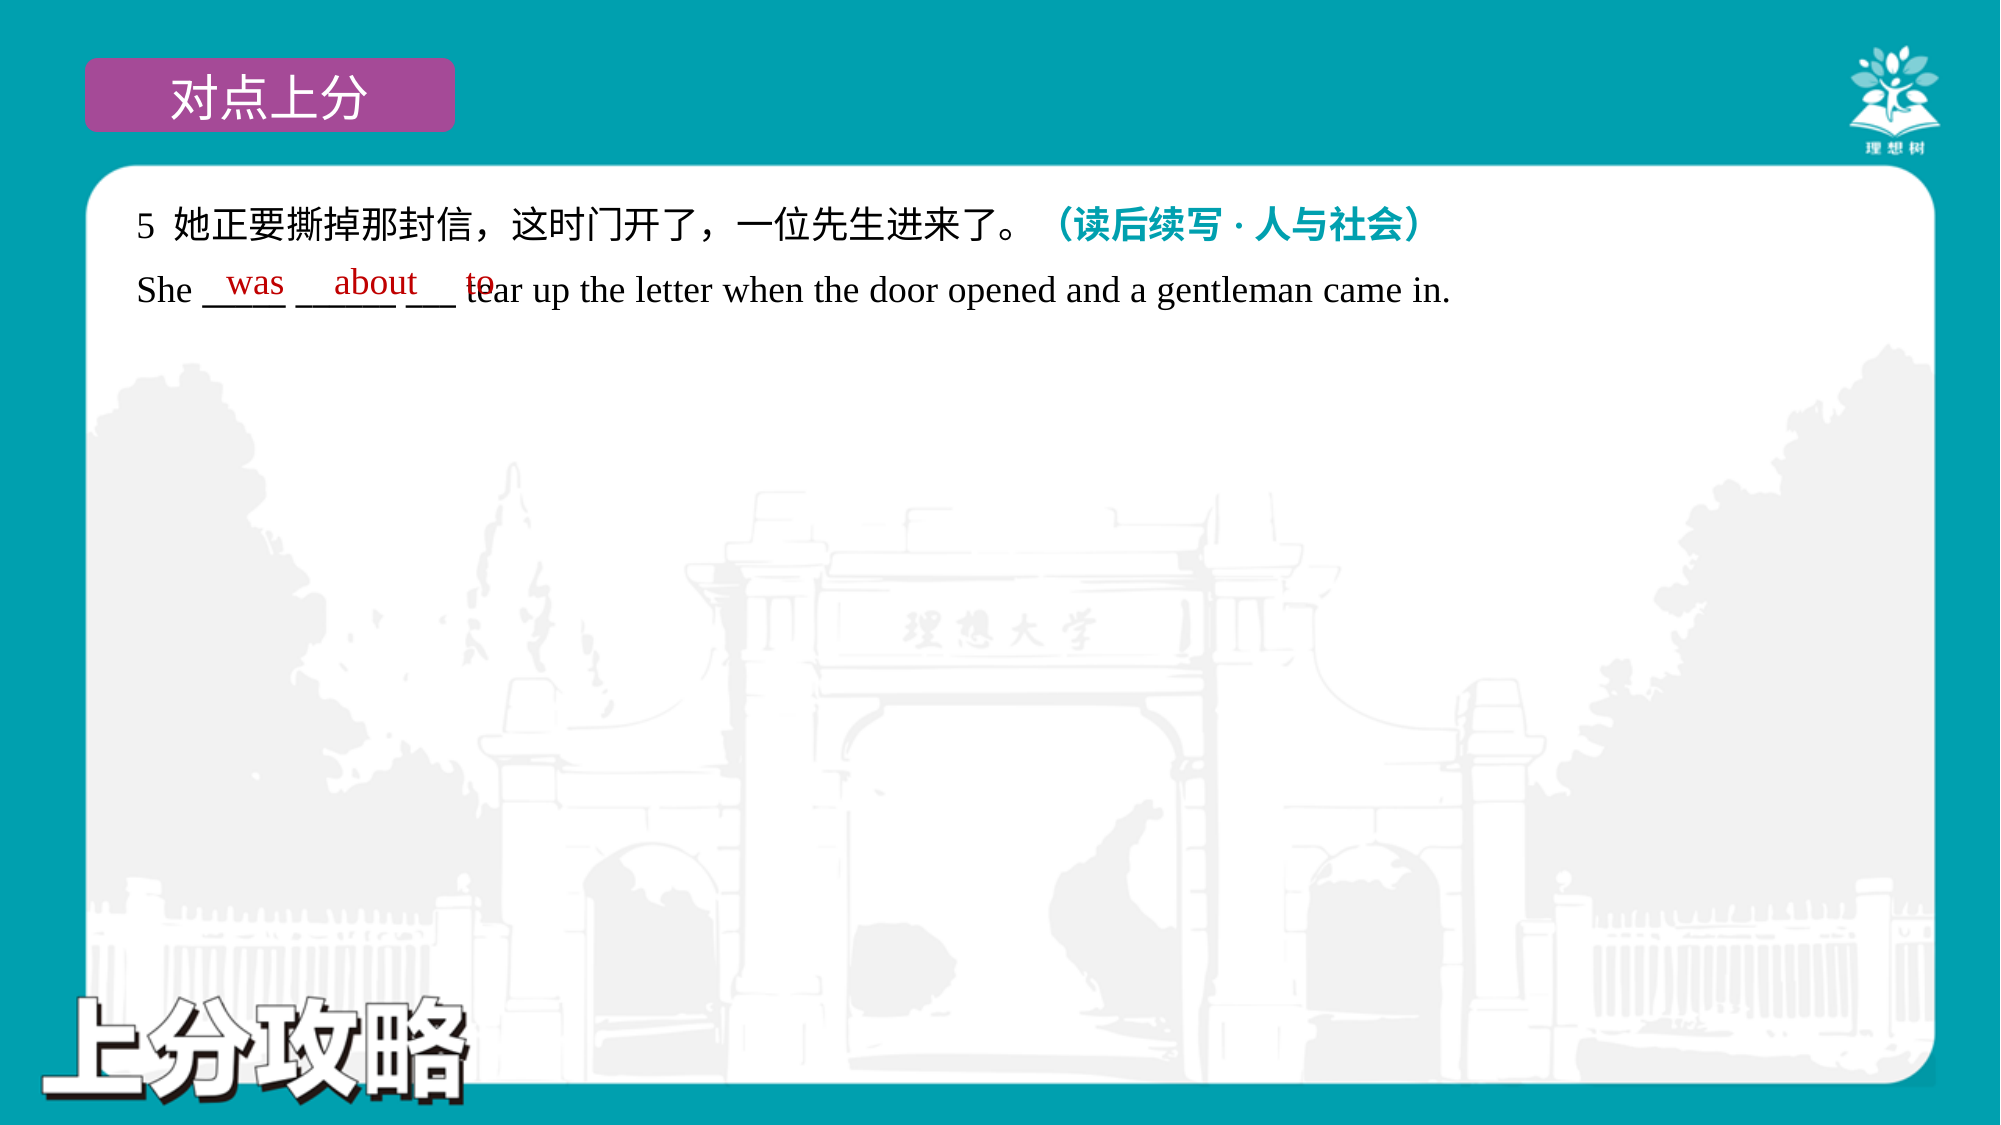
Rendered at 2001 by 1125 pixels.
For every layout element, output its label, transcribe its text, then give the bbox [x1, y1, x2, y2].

picture [0, 0, 2000, 1125]
text_box 5 她正要撕掉那封信，这时门开了，一位先生进来了。（读后续写·人与社会） She _____ ______ ___ tear up the letter when the door opened and a gentleman came in. [136, 177, 1865, 304]
text_box about [320, 237, 432, 296]
text_box to [452, 237, 509, 296]
text_box was [212, 237, 299, 296]
